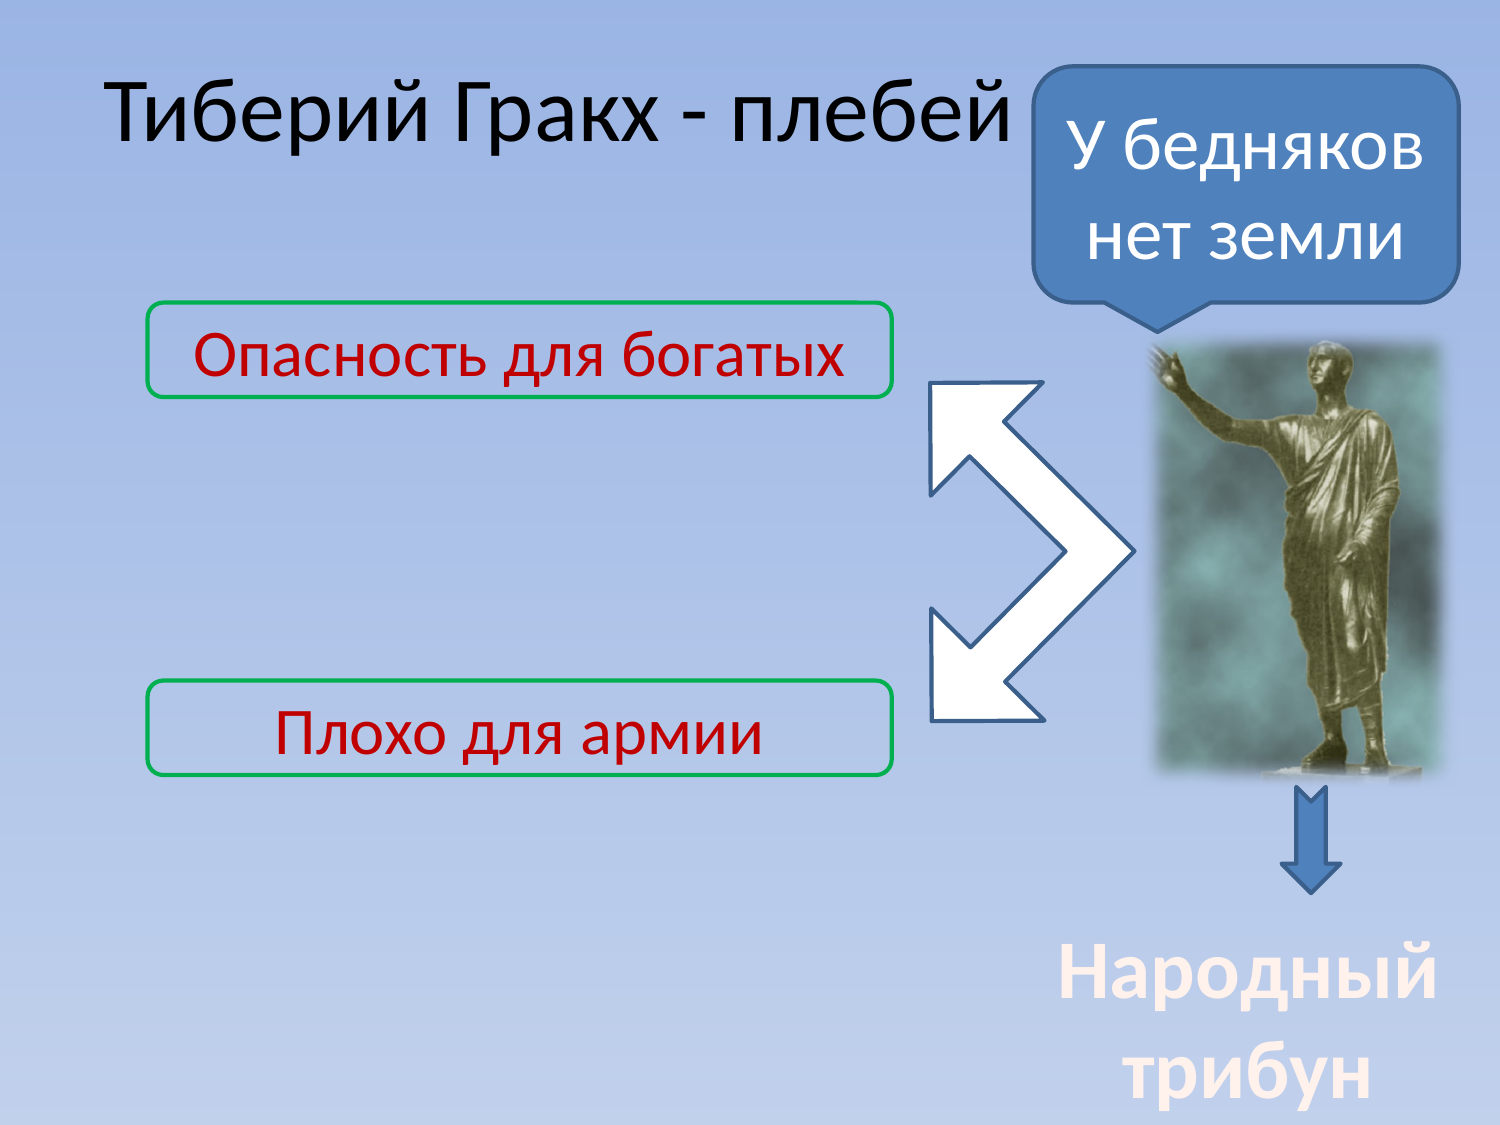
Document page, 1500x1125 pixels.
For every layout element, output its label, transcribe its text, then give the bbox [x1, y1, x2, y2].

text_box У бедняков нет земли [1031, 64, 1461, 325]
text_box [1279, 799, 1343, 896]
text_box Тиберий Гракх - плебей [88, 42, 1436, 168]
picture [1139, 325, 1459, 790]
text_box Опасность для богатых [145, 300, 894, 400]
text_box Плохо для армии [145, 678, 894, 778]
text_box Народный трибун [996, 907, 1500, 1123]
text_box [928, 380, 1134, 724]
